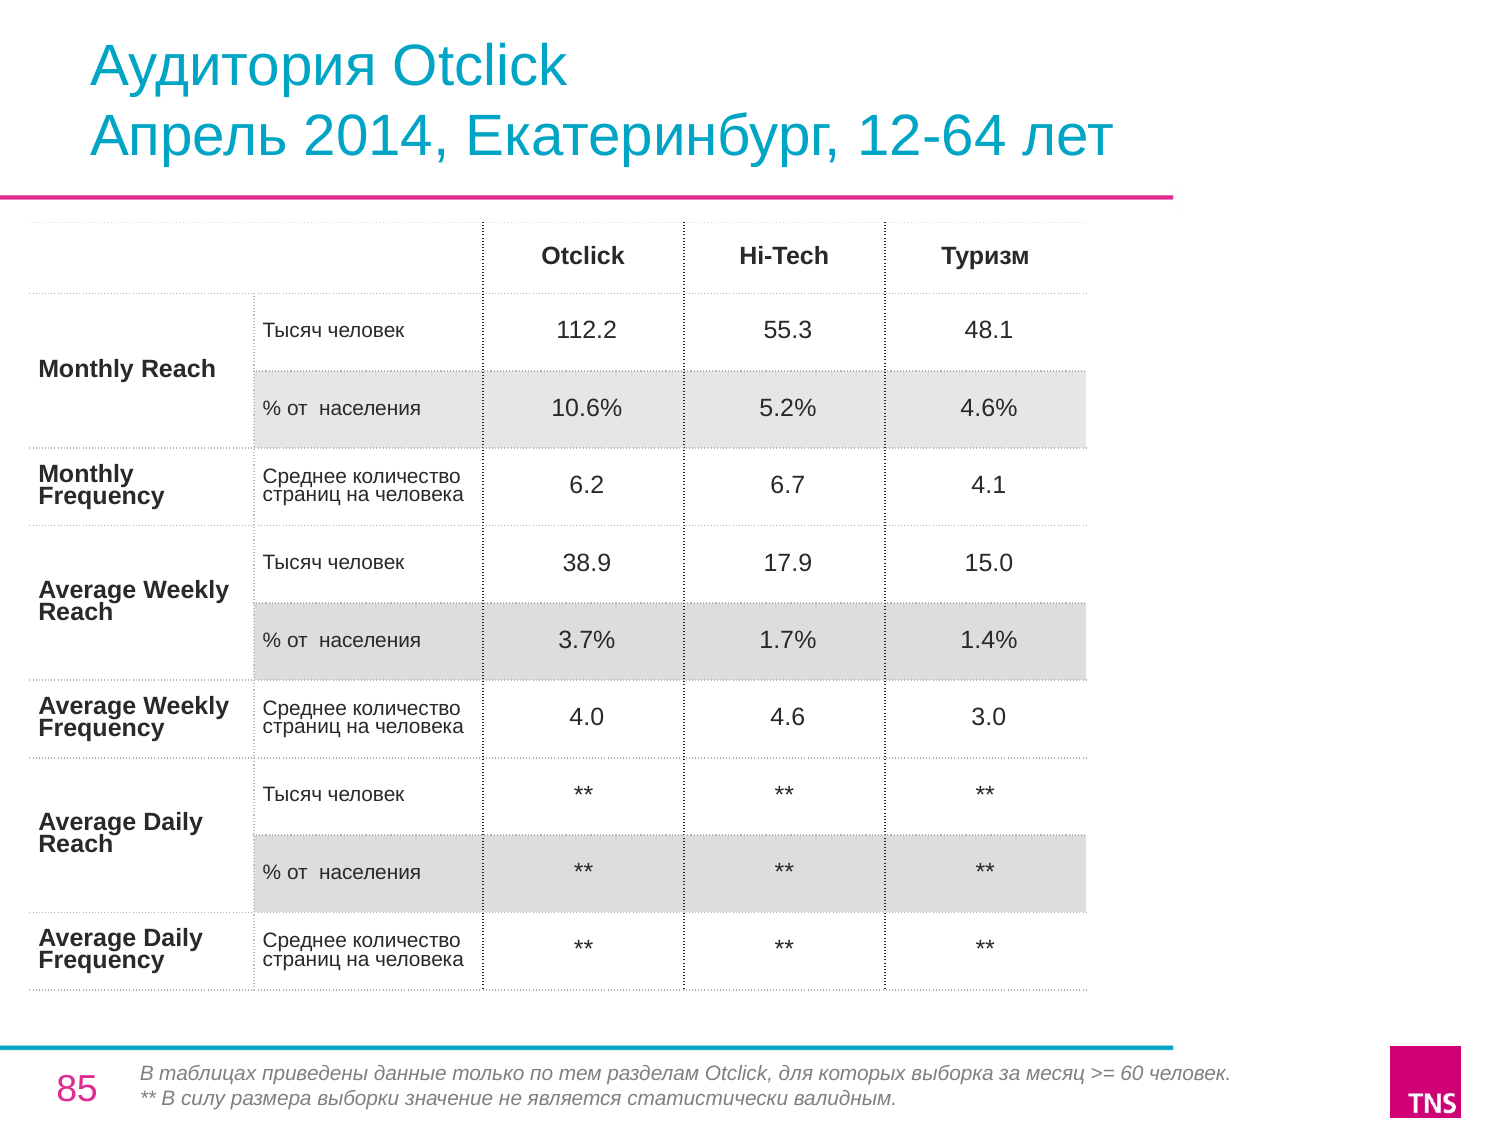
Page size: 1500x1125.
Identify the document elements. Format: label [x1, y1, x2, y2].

table_header [29, 223, 1086, 294]
slide_number [40, 1055, 392, 1125]
title [74, 8, 1476, 187]
table_cell [29, 294, 1086, 990]
picture [0, 0, 1500, 1125]
text_box [124, 1052, 1463, 1117]
